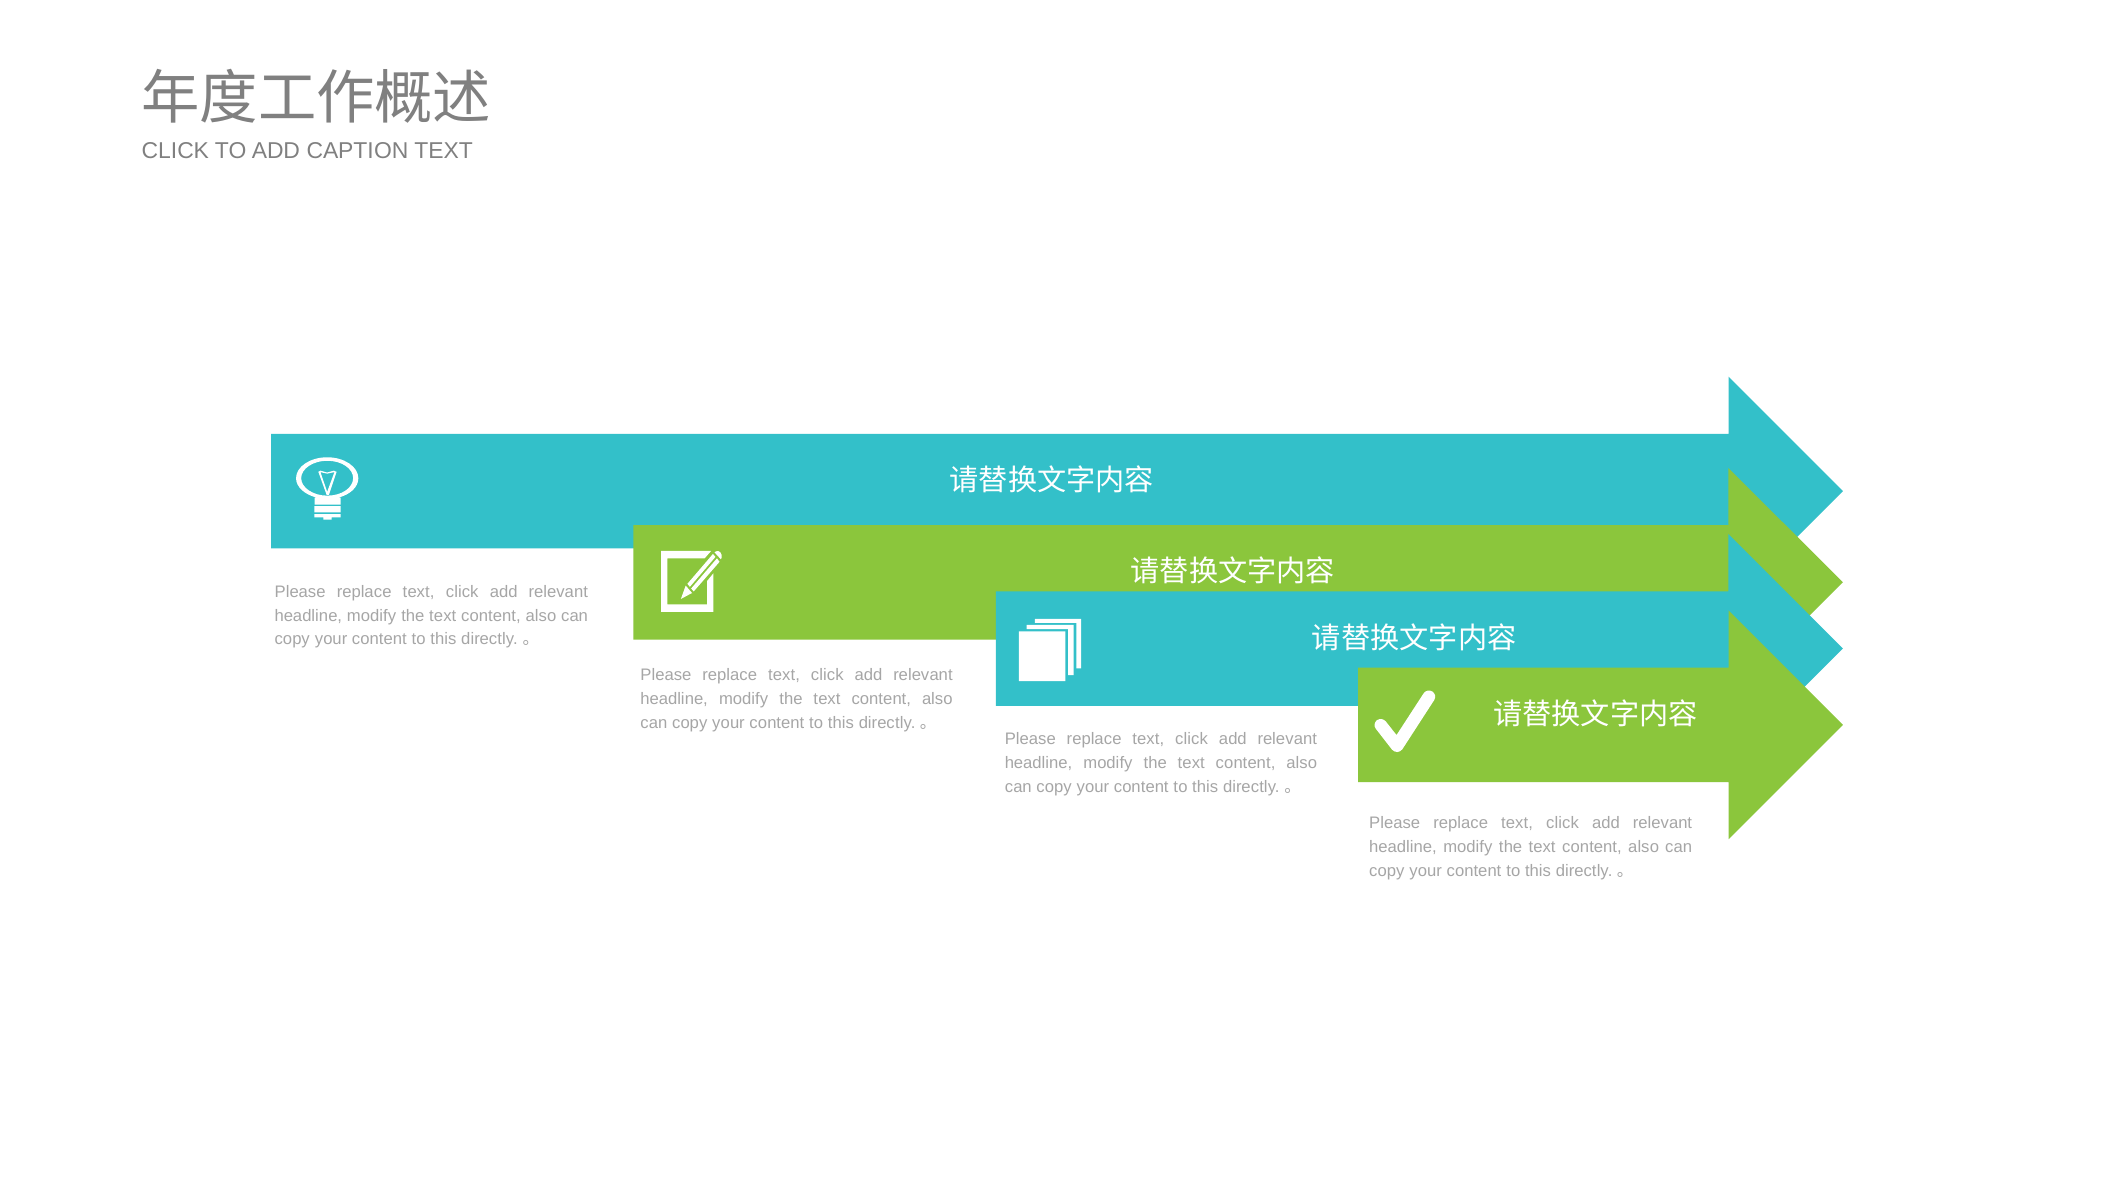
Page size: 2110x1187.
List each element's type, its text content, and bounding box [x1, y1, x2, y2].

text_box 请替换文字内容 [632, 465, 1845, 641]
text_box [296, 457, 359, 520]
text_box CLICK TO ADD CAPTION TEXT [141, 135, 521, 163]
text_box 年度工作概述 [141, 60, 521, 131]
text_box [1019, 618, 1082, 682]
text_box Please replace text, click add relevant headline, modify the text content, also can copy your content to this directly.。 [258, 568, 605, 657]
text_box Please replace text, click add relevant headline, modify the text content, also can copy your content to this directly.。 [989, 716, 1334, 804]
text_box [1374, 690, 1436, 753]
text_box 请替换文字内容 [994, 531, 1845, 707]
text_box 请替换文字内容 [270, 374, 1845, 550]
text_box 请替换文字内容 [1357, 607, 1845, 842]
text_box Please replace text, click add relevant headline, modify the text content, also can copy your content to this directly.。 [1353, 800, 1709, 888]
text_box Please replace text, click add relevant headline, modify the text content, also can copy your content to this directly.。 [624, 652, 969, 740]
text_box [661, 549, 724, 612]
